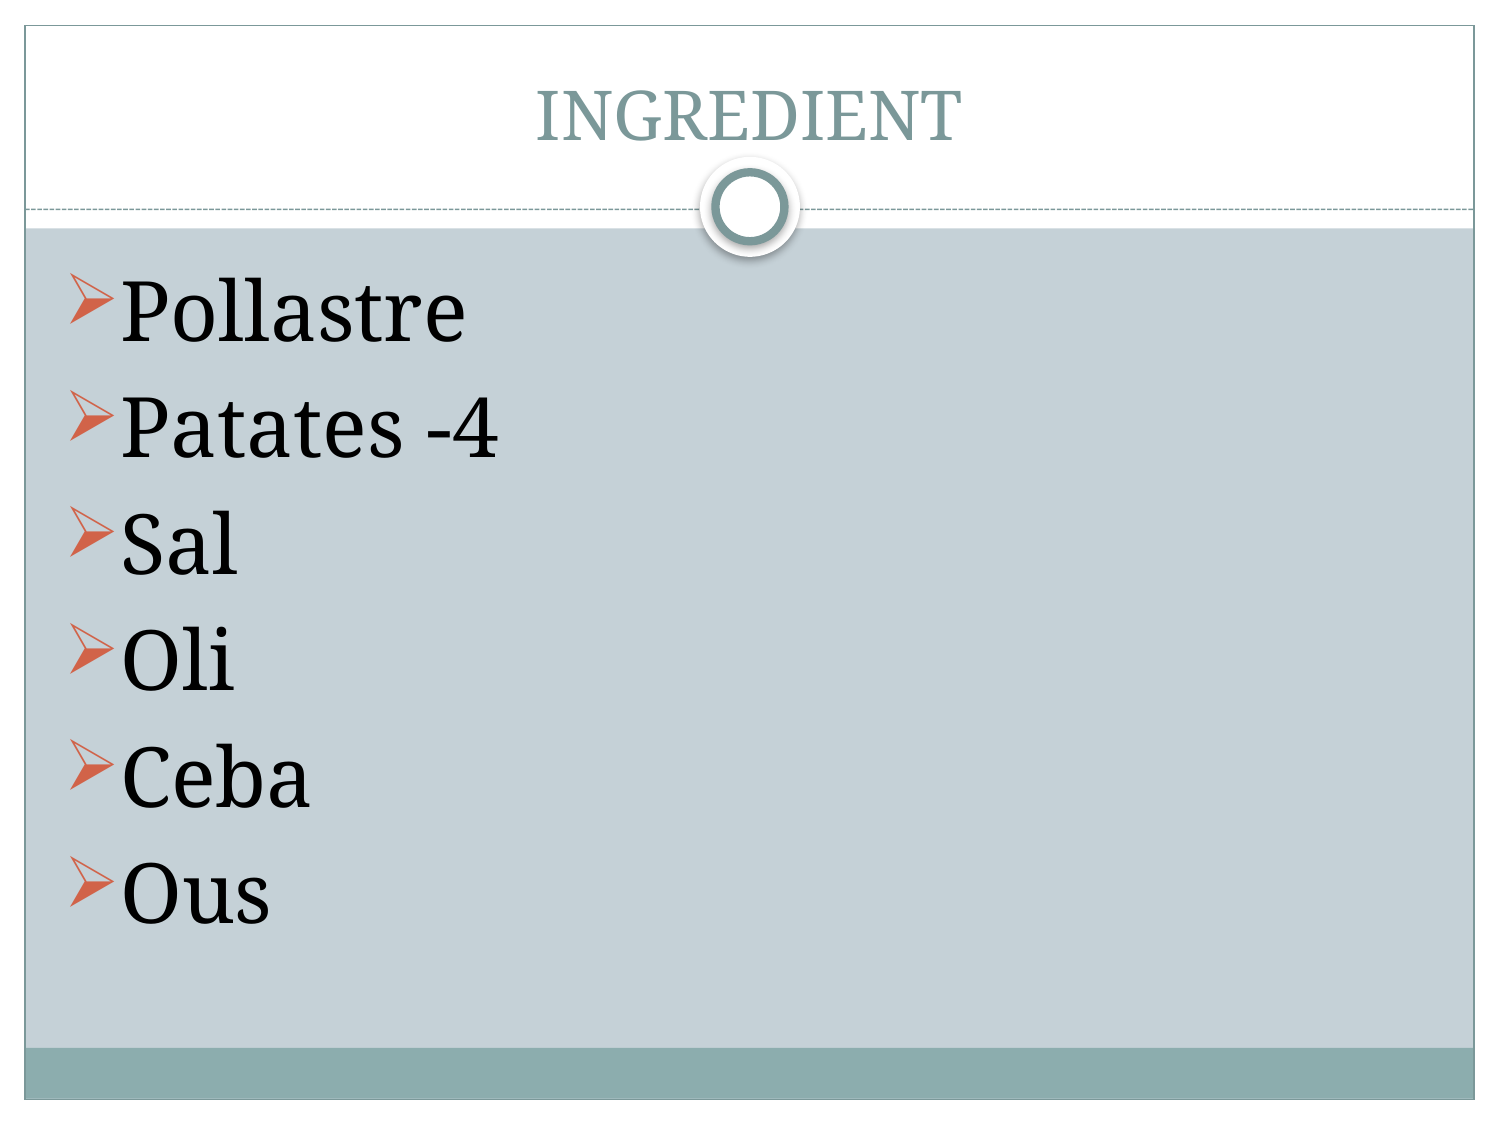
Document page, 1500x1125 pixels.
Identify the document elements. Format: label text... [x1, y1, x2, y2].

title INGREDIENT [49, 37, 1450, 162]
list Pollastre Patates -4 Sal Oli Ceba Ous [49, 250, 1445, 1001]
